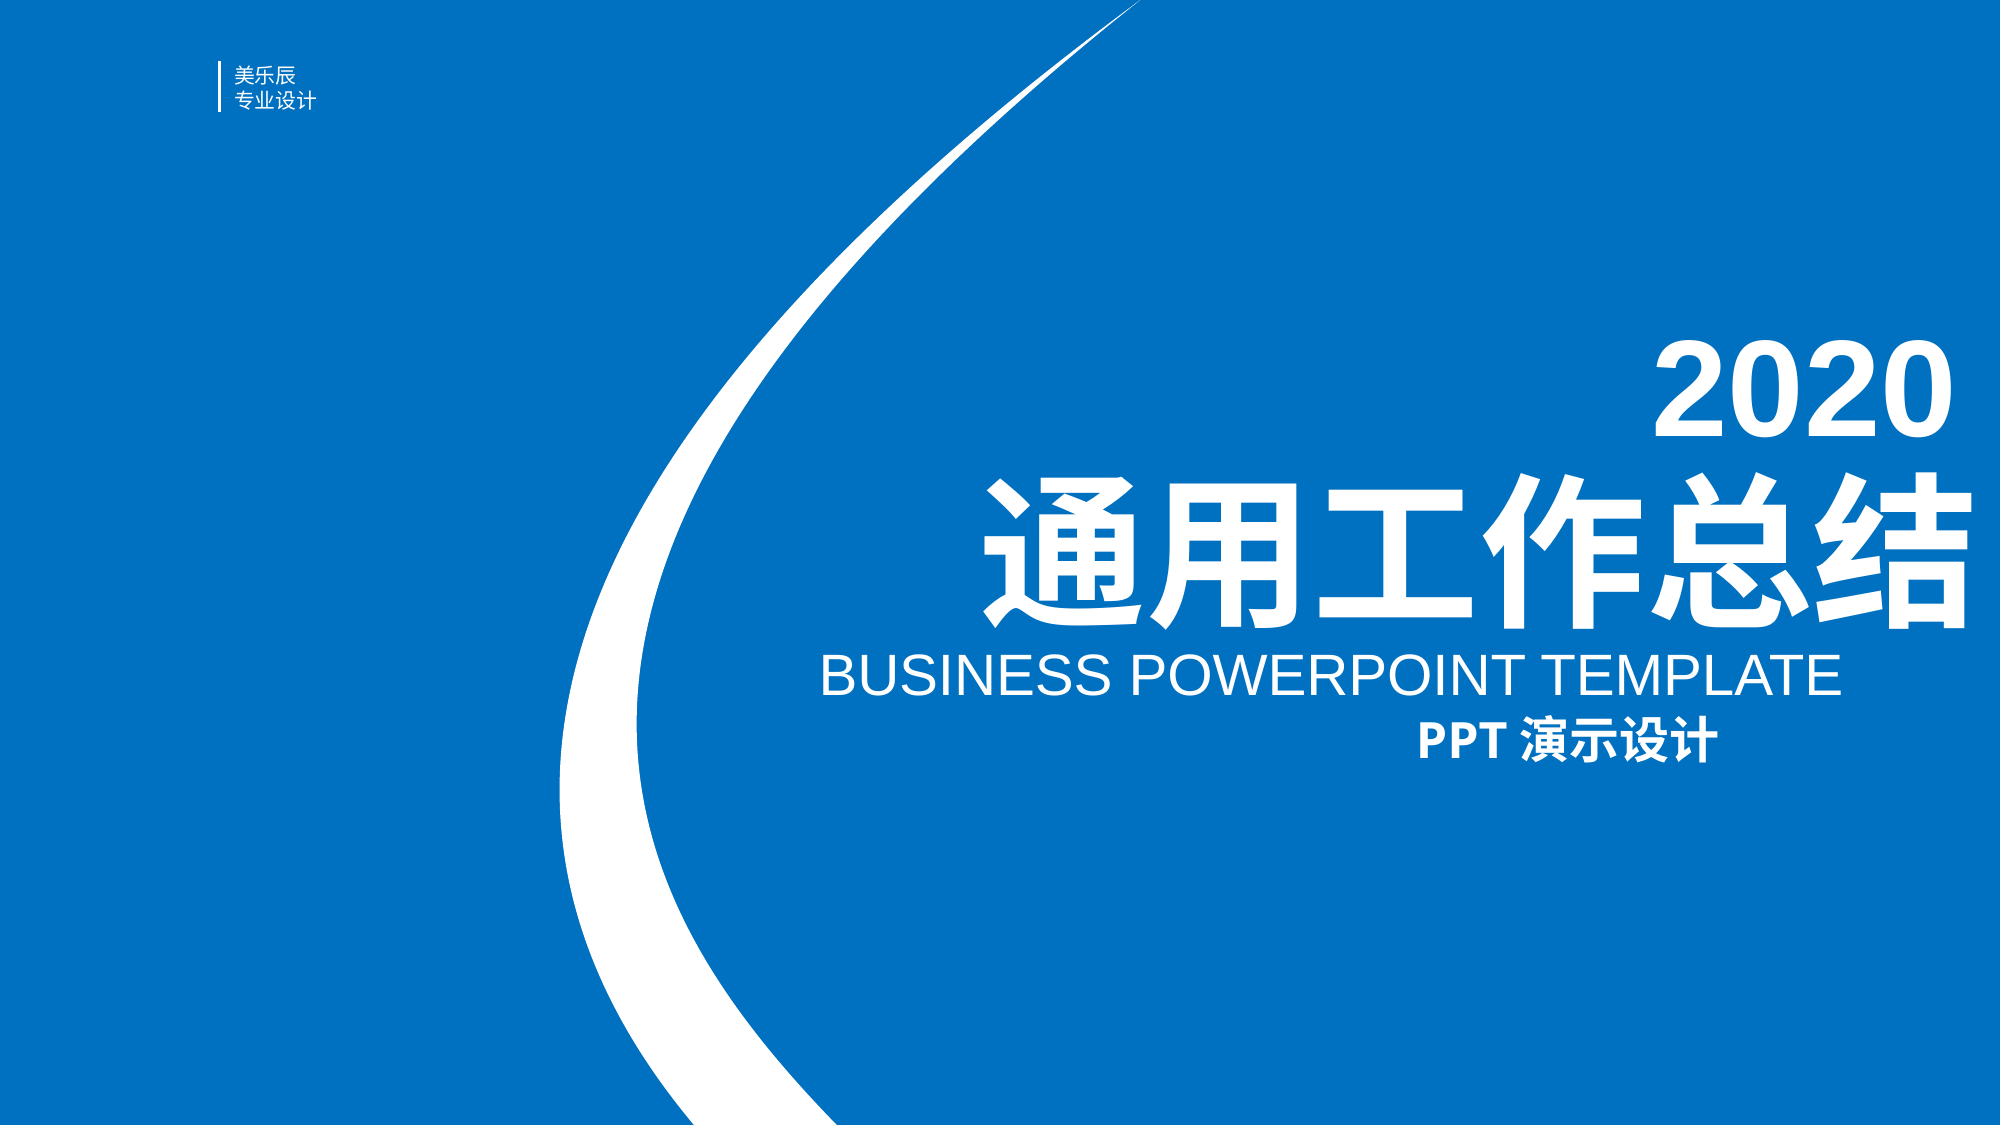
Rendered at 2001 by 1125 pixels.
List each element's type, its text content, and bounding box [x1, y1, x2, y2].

text_box 通用工作总结 [964, 440, 1996, 655]
text_box [559, 0, 1141, 1125]
text_box BUSINESS POWERPOINT TEMPLATE [803, 629, 1975, 715]
text_box 美乐辰 专业设计 [219, 55, 333, 120]
text_box 2020 [1636, 291, 1973, 440]
text_box PPT演示设计 [1401, 700, 1735, 776]
